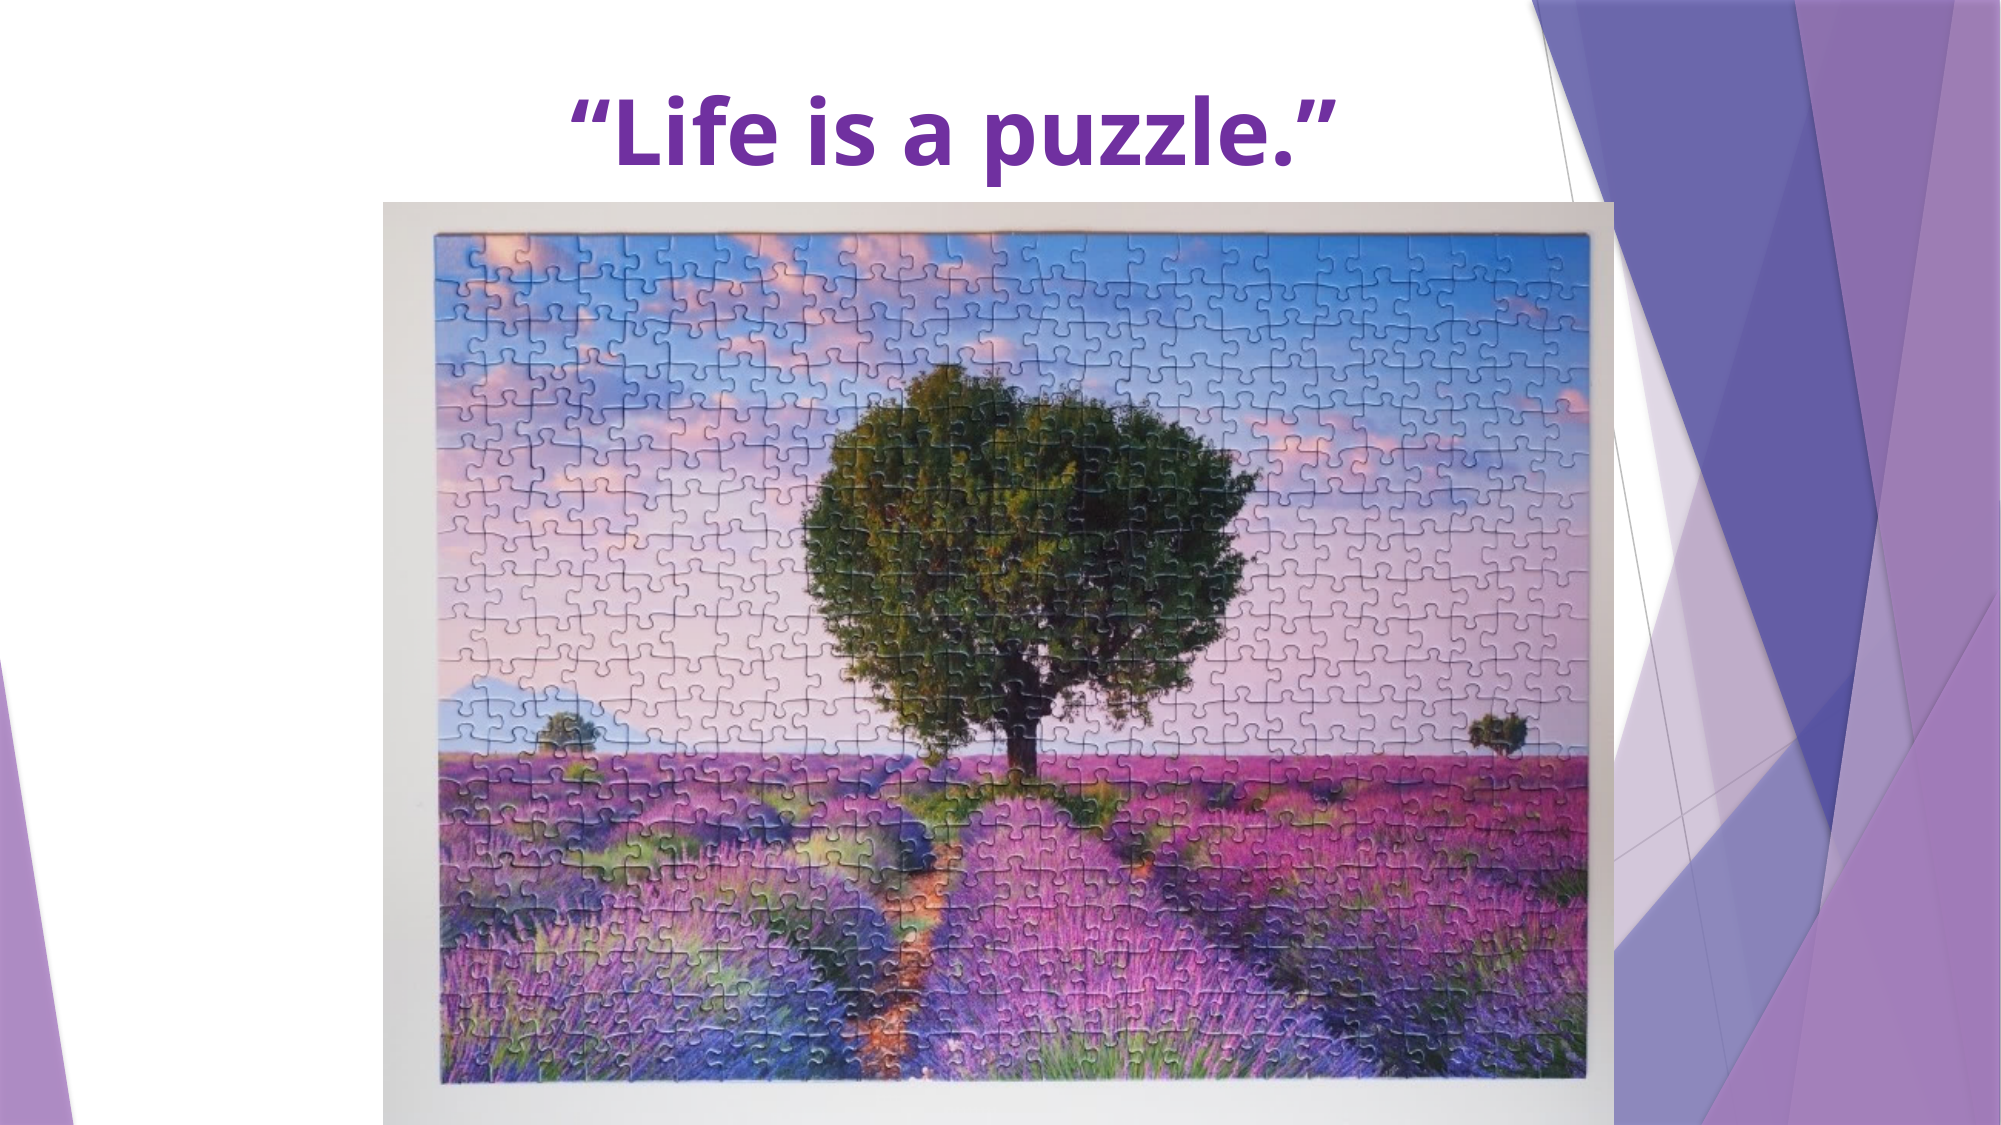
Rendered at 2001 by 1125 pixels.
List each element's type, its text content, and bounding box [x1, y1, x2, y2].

title “Life is a puzzle.” [555, 66, 1966, 284]
picture [382, 201, 1615, 1125]
